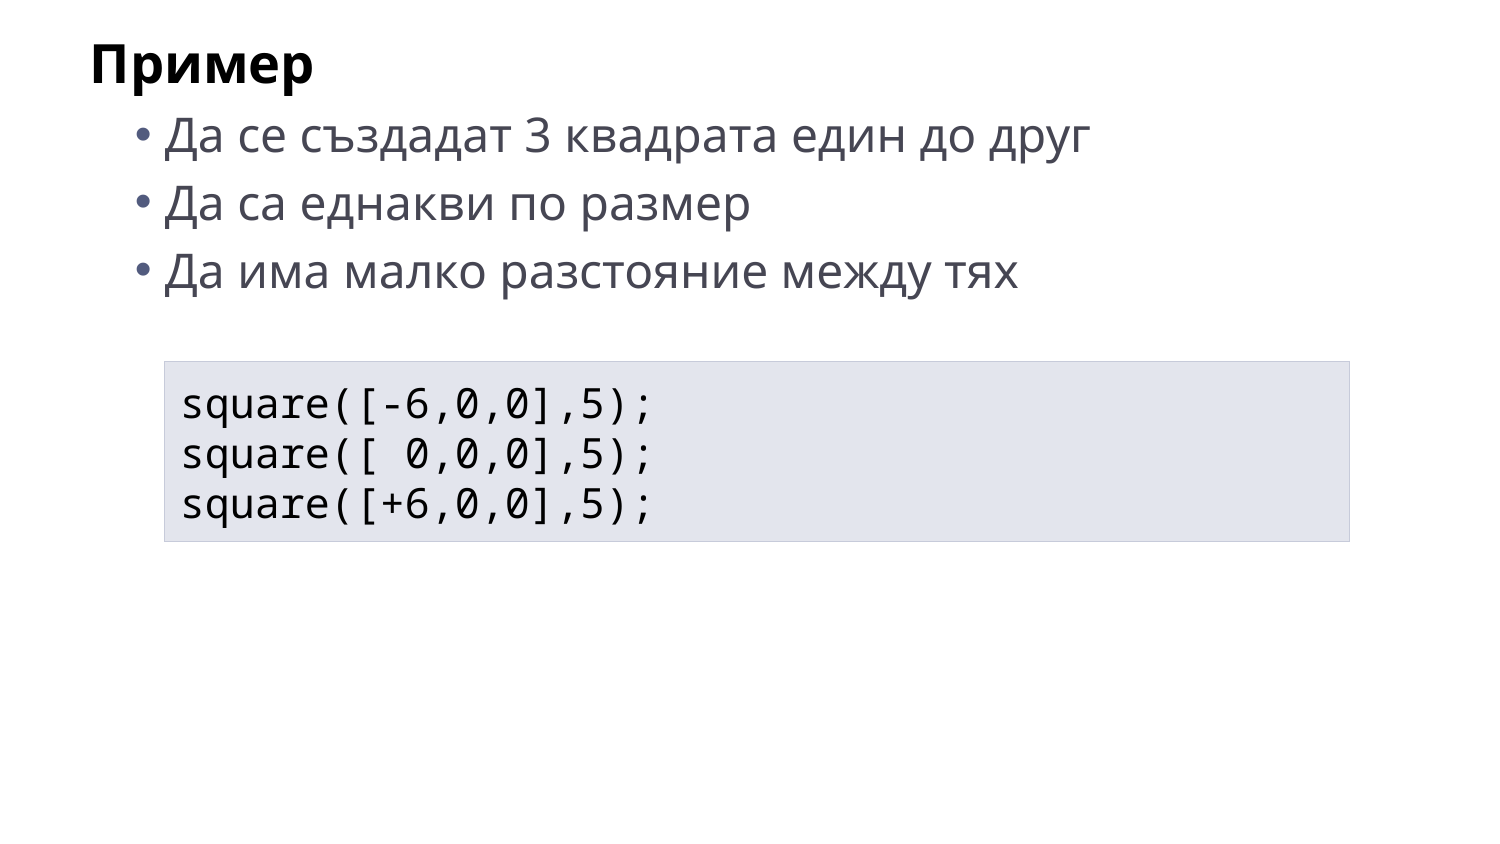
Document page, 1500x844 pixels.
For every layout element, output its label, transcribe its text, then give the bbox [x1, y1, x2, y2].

text_box square([-6,0,0],5); square([ 0,0,0],5); square([+6,0,0],5); [164, 361, 1350, 542]
list Пример Да се създадат 3 квадрата един до друг Да са еднакви по размер Да има малко разстояние между тях [75, 21, 1475, 835]
